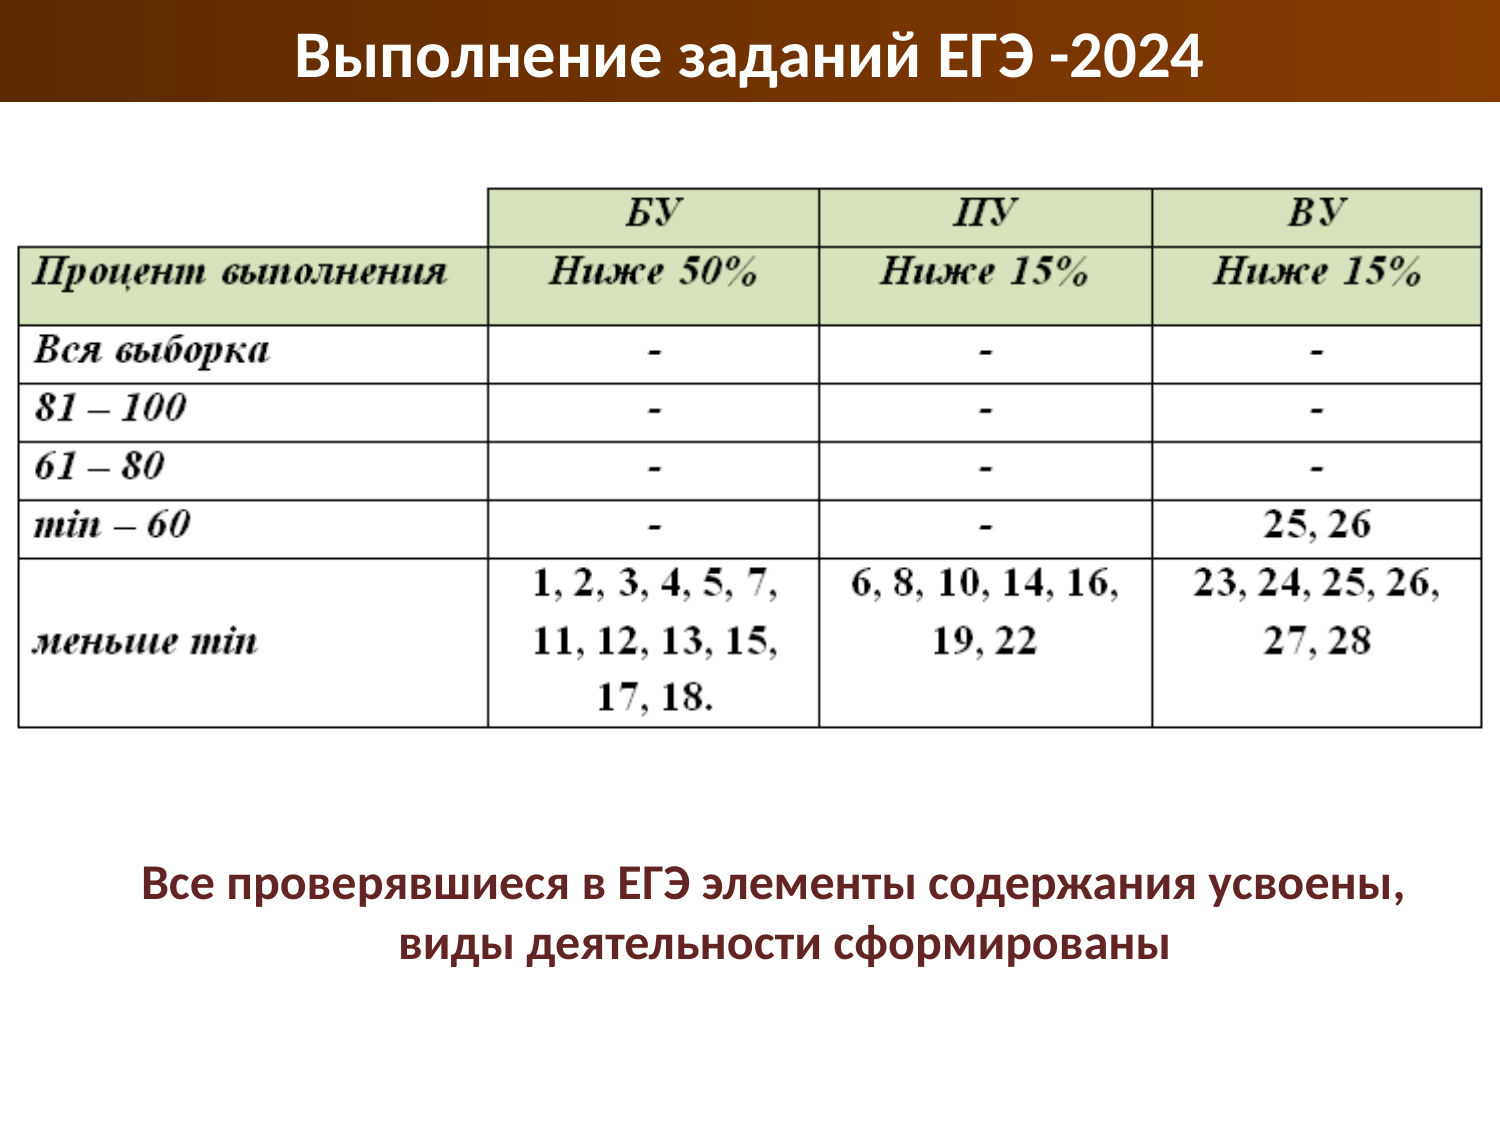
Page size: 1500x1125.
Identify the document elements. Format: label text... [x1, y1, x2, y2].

picture [0, 148, 1500, 749]
text_box Все проверявшиеся в ЕГЭ элементы содержания усвоены, виды деятельности сформированы [126, 841, 1444, 977]
title Выполнение заданий ЕГЭ -2024 [0, 0, 1500, 102]
